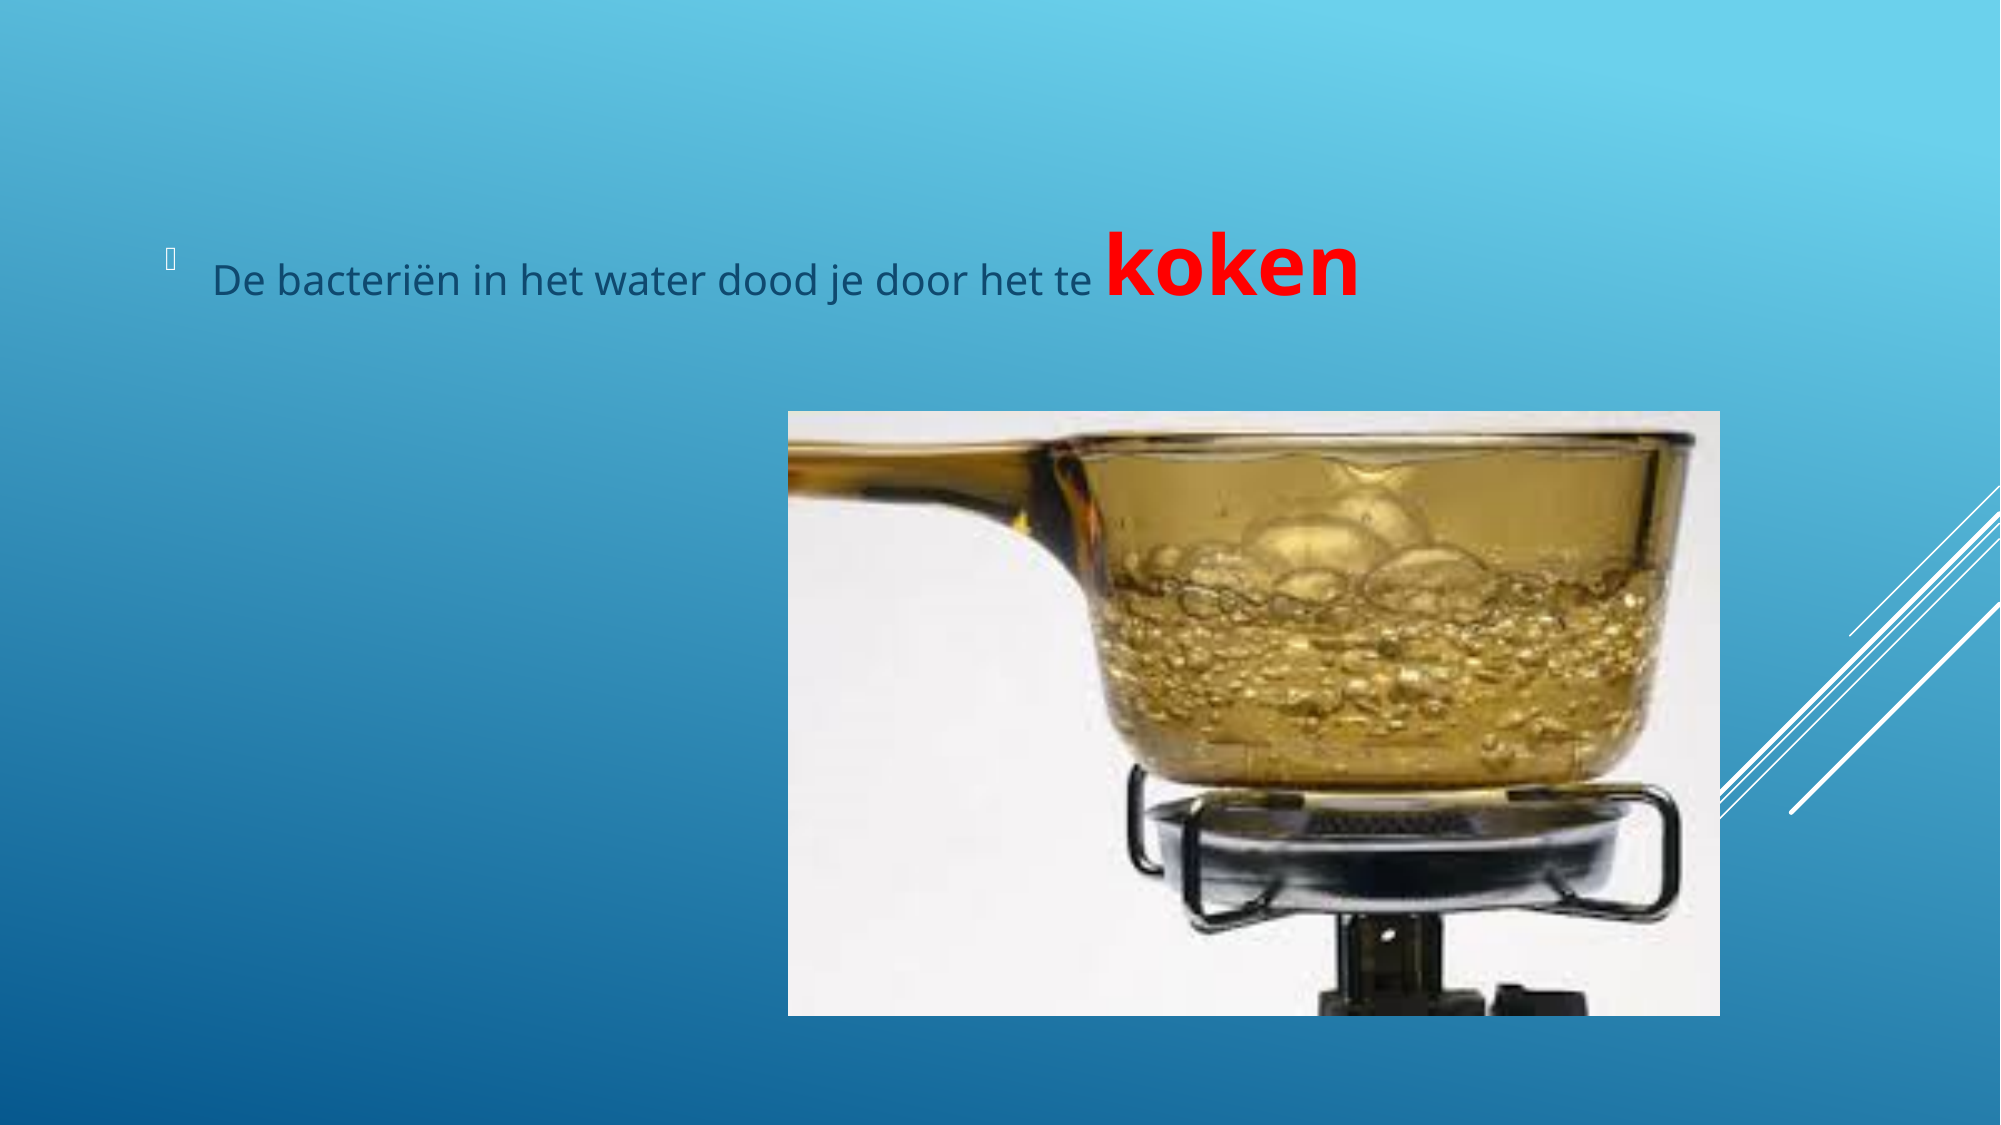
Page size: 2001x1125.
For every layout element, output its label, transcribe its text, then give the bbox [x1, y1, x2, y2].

picture [788, 411, 1720, 1017]
list De bacteriën in het water dood je door het te koken [150, 112, 1513, 412]
